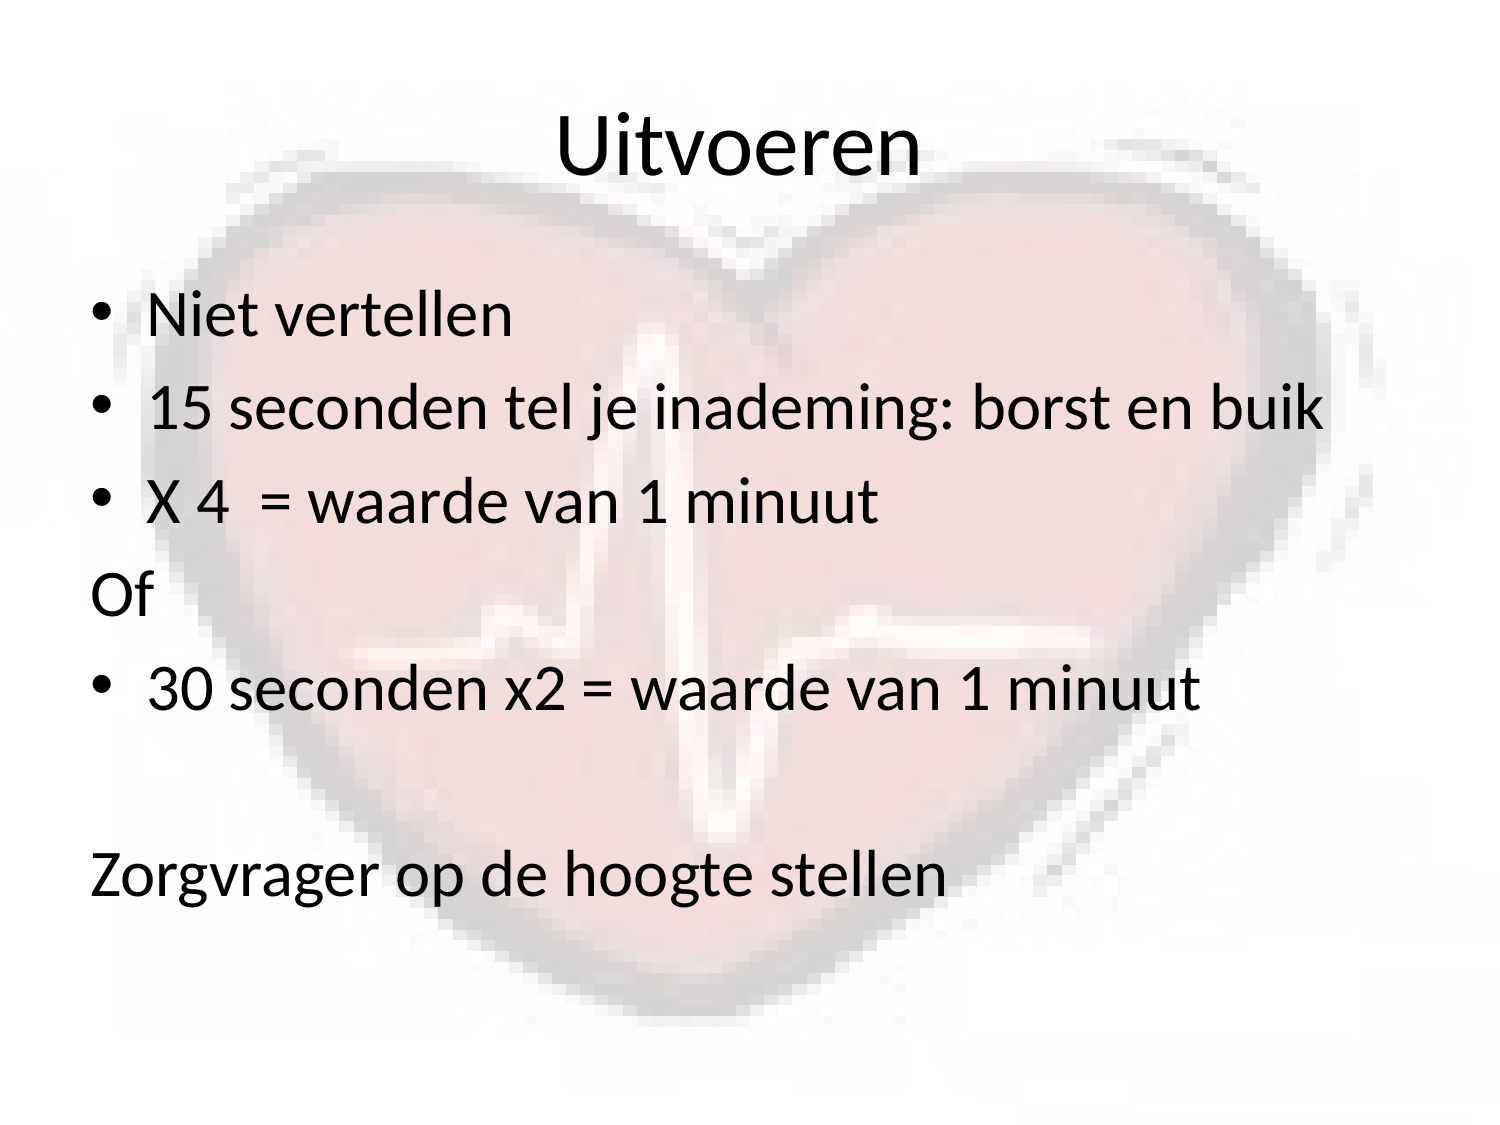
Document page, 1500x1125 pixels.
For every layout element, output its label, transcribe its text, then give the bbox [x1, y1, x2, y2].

title Uitvoeren [75, 45, 1425, 233]
list Niet vertellen 15 seconden tel je inademing: borst en buik X 4 = waarde van 1 minuut Of 30 seconden x2 = waarde van 1 minuut Zorgvrager op de hoogte stellen [75, 262, 1425, 1005]
